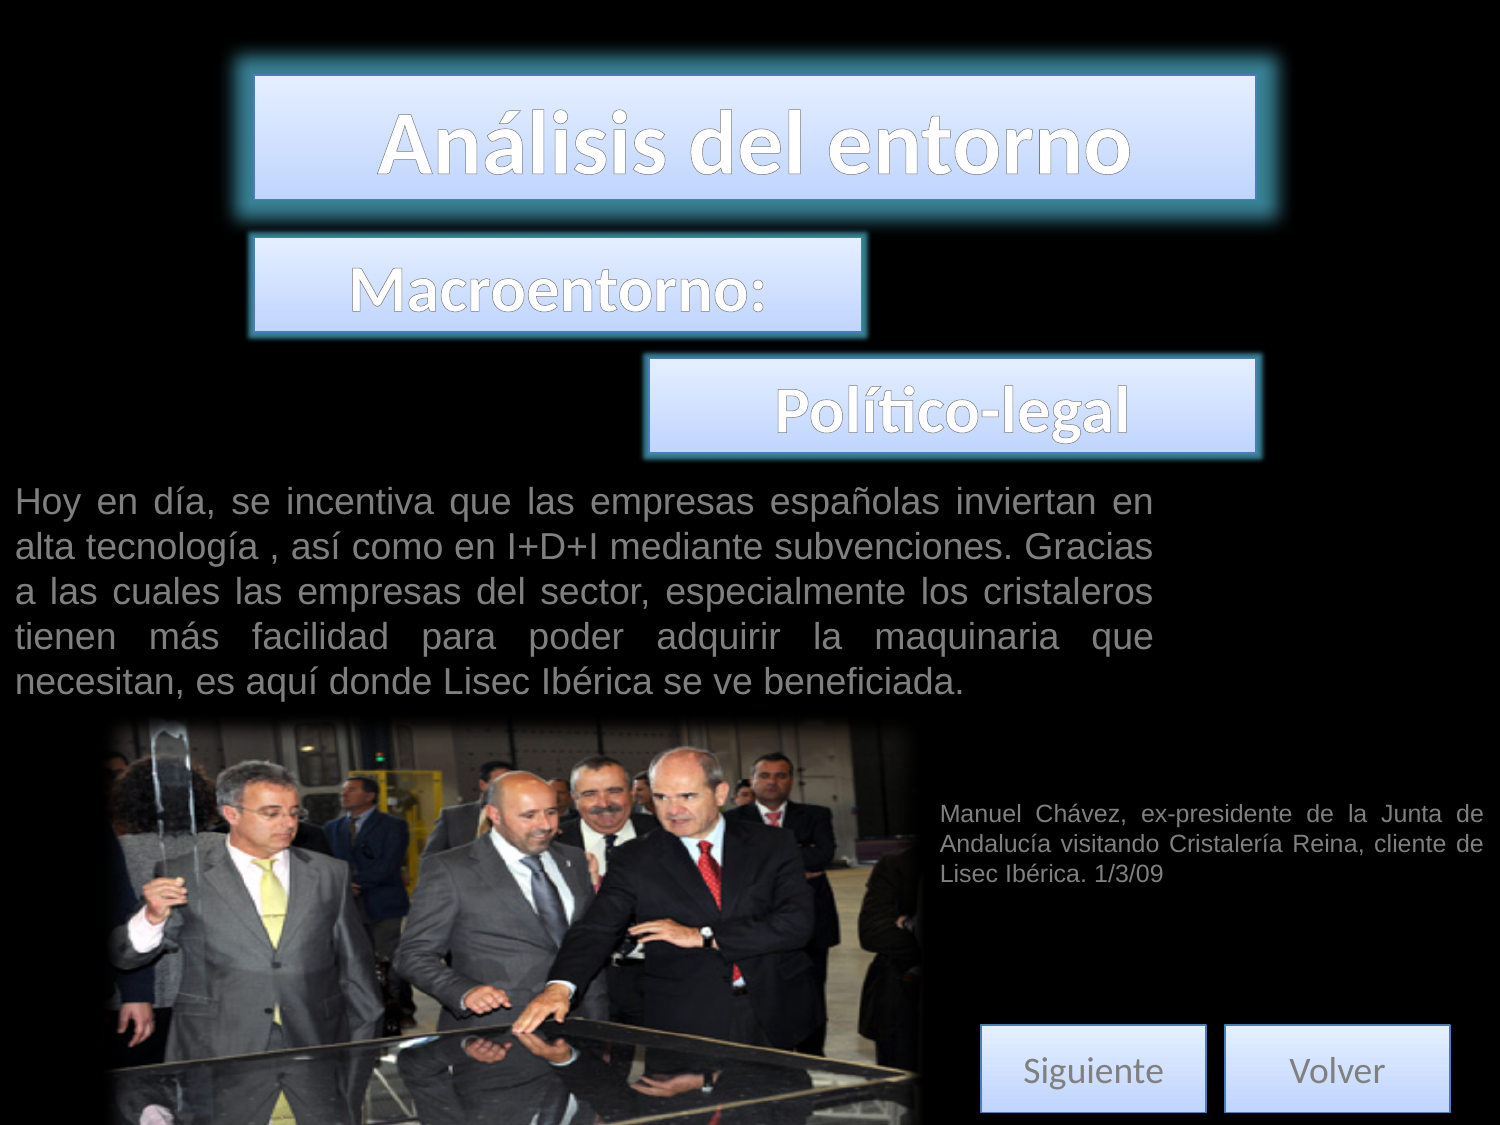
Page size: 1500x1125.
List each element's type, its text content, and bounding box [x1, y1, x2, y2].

text_box Volver [1224, 1024, 1451, 1113]
text_box Análisis del entorno [253, 74, 1257, 200]
picture [99, 712, 926, 1125]
text_box Político-legal [648, 358, 1257, 454]
text_box Manuel Chávez, ex-presidente de la Junta de Andalucía visitando Cristalería Reina, cliente de Lisec Ibérica. 1/3/09 [929, 790, 1500, 895]
text_box Siguiente [980, 1024, 1207, 1113]
text_box Macroentorno: [253, 237, 862, 333]
text_box Hoy en día, se incentiva que las empresas españolas inviertan en alta tecnología , así como en I+D+I mediante subvenciones. Gracias a las cuales las empresas del sector, especialmente los cristaleros tienen más facilidad para poder adquirir la maquinaria que necesitan, es aquí donde Lisec Ibérica se ve beneficiada. [0, 424, 1169, 710]
